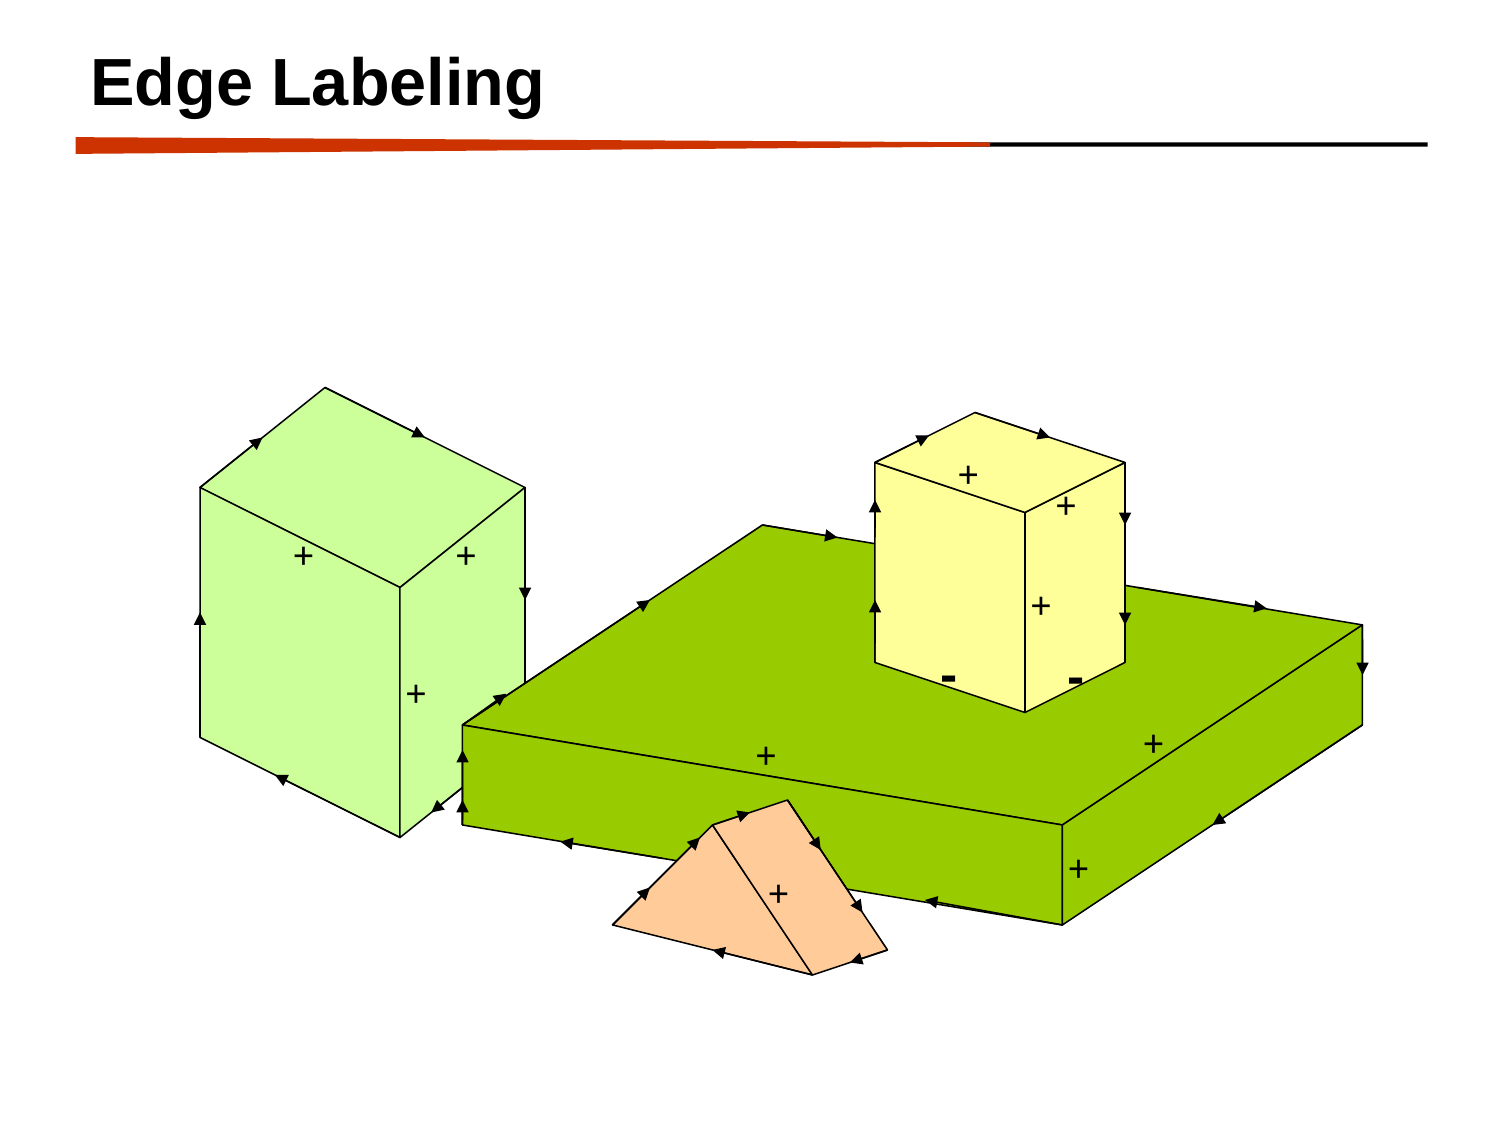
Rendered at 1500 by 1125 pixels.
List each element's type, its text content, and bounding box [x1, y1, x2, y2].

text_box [199, 387, 1363, 976]
title Edge Labeling [74, 24, 1426, 133]
